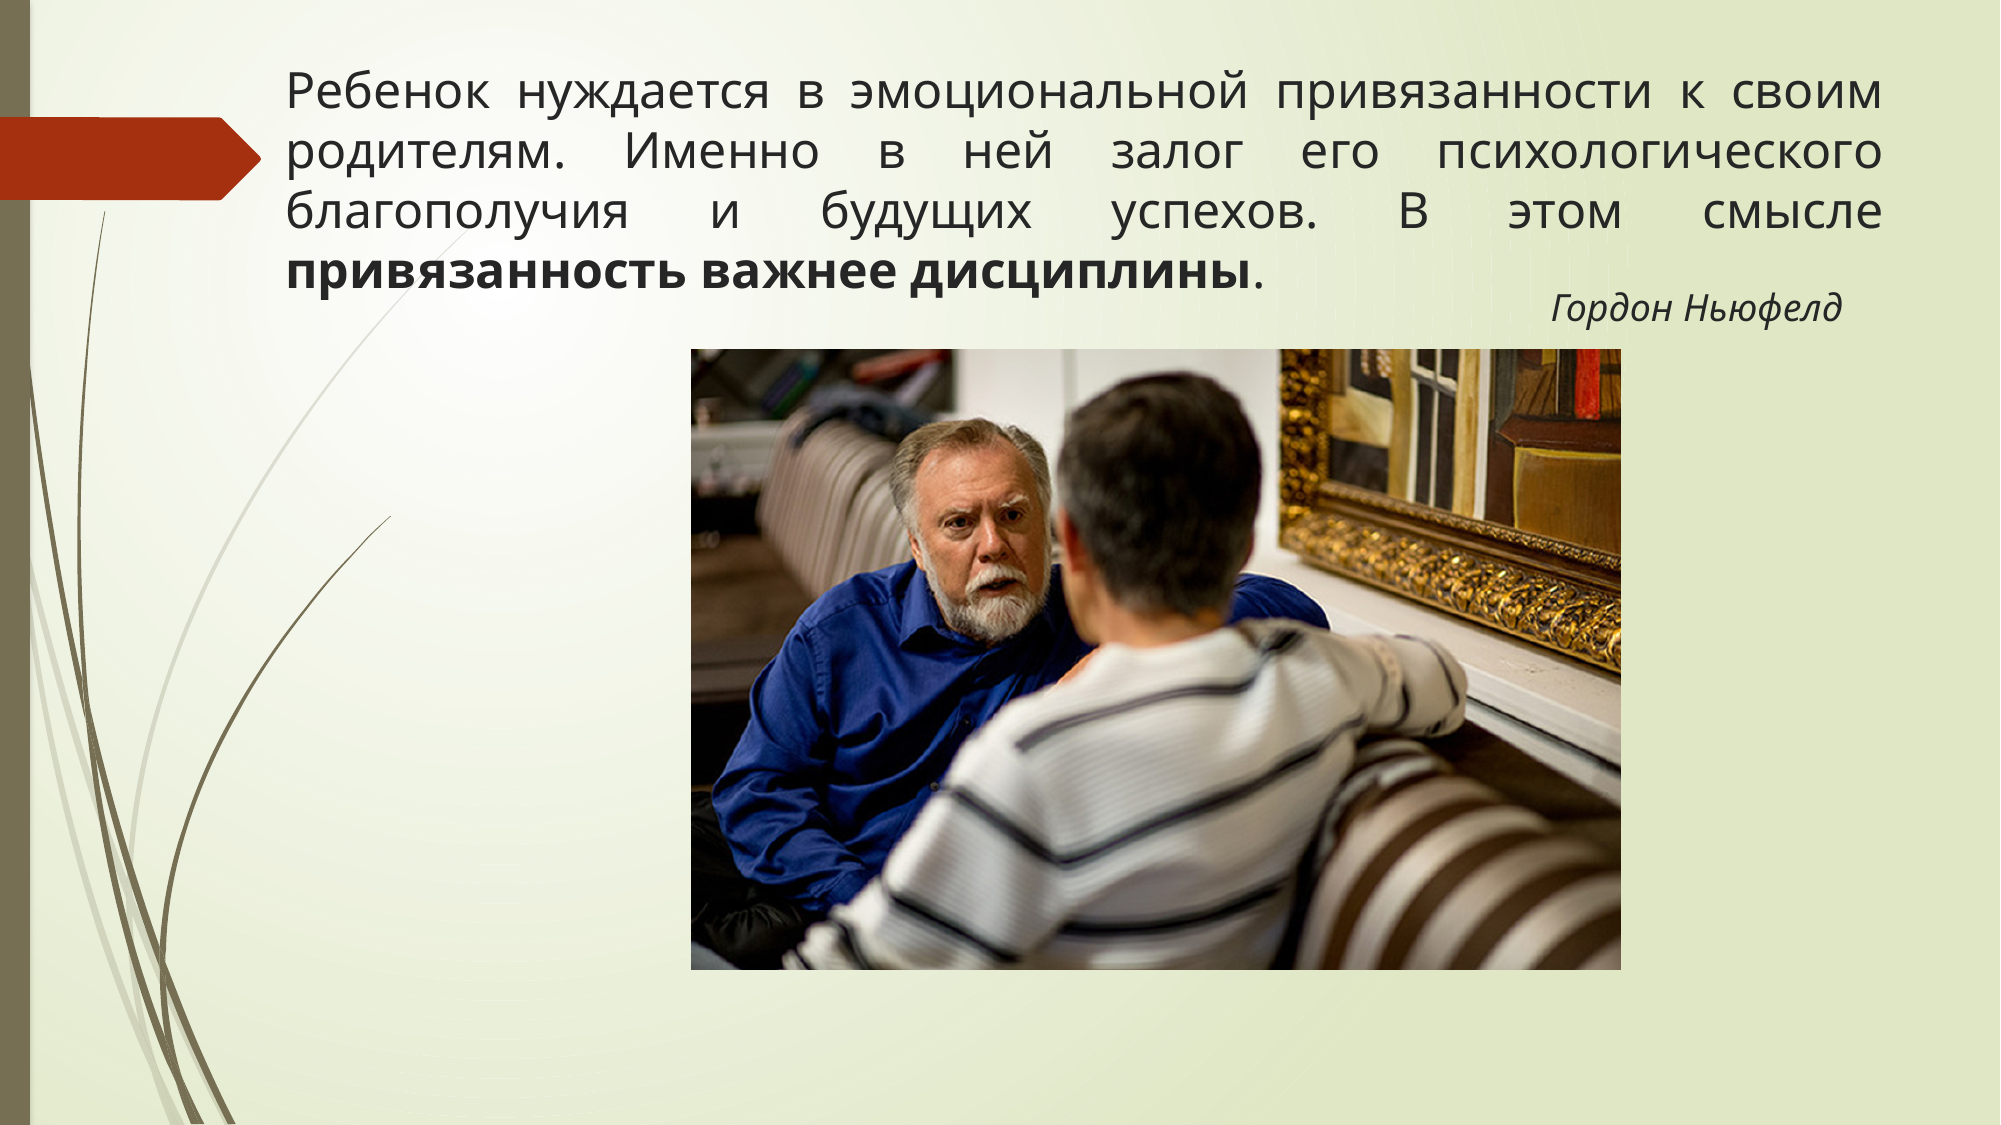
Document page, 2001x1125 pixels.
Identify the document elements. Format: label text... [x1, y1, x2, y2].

title Ребенок нуждается в эмоциональной привязанности к своим родителям. Именно в ней залог его психологического благополучия и будущих успехов. В этом смысле привязанность важнее дисциплины. [270, 50, 1900, 258]
text_box Гордон Ньюфелд [1535, 276, 1859, 337]
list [690, 349, 1622, 971]
